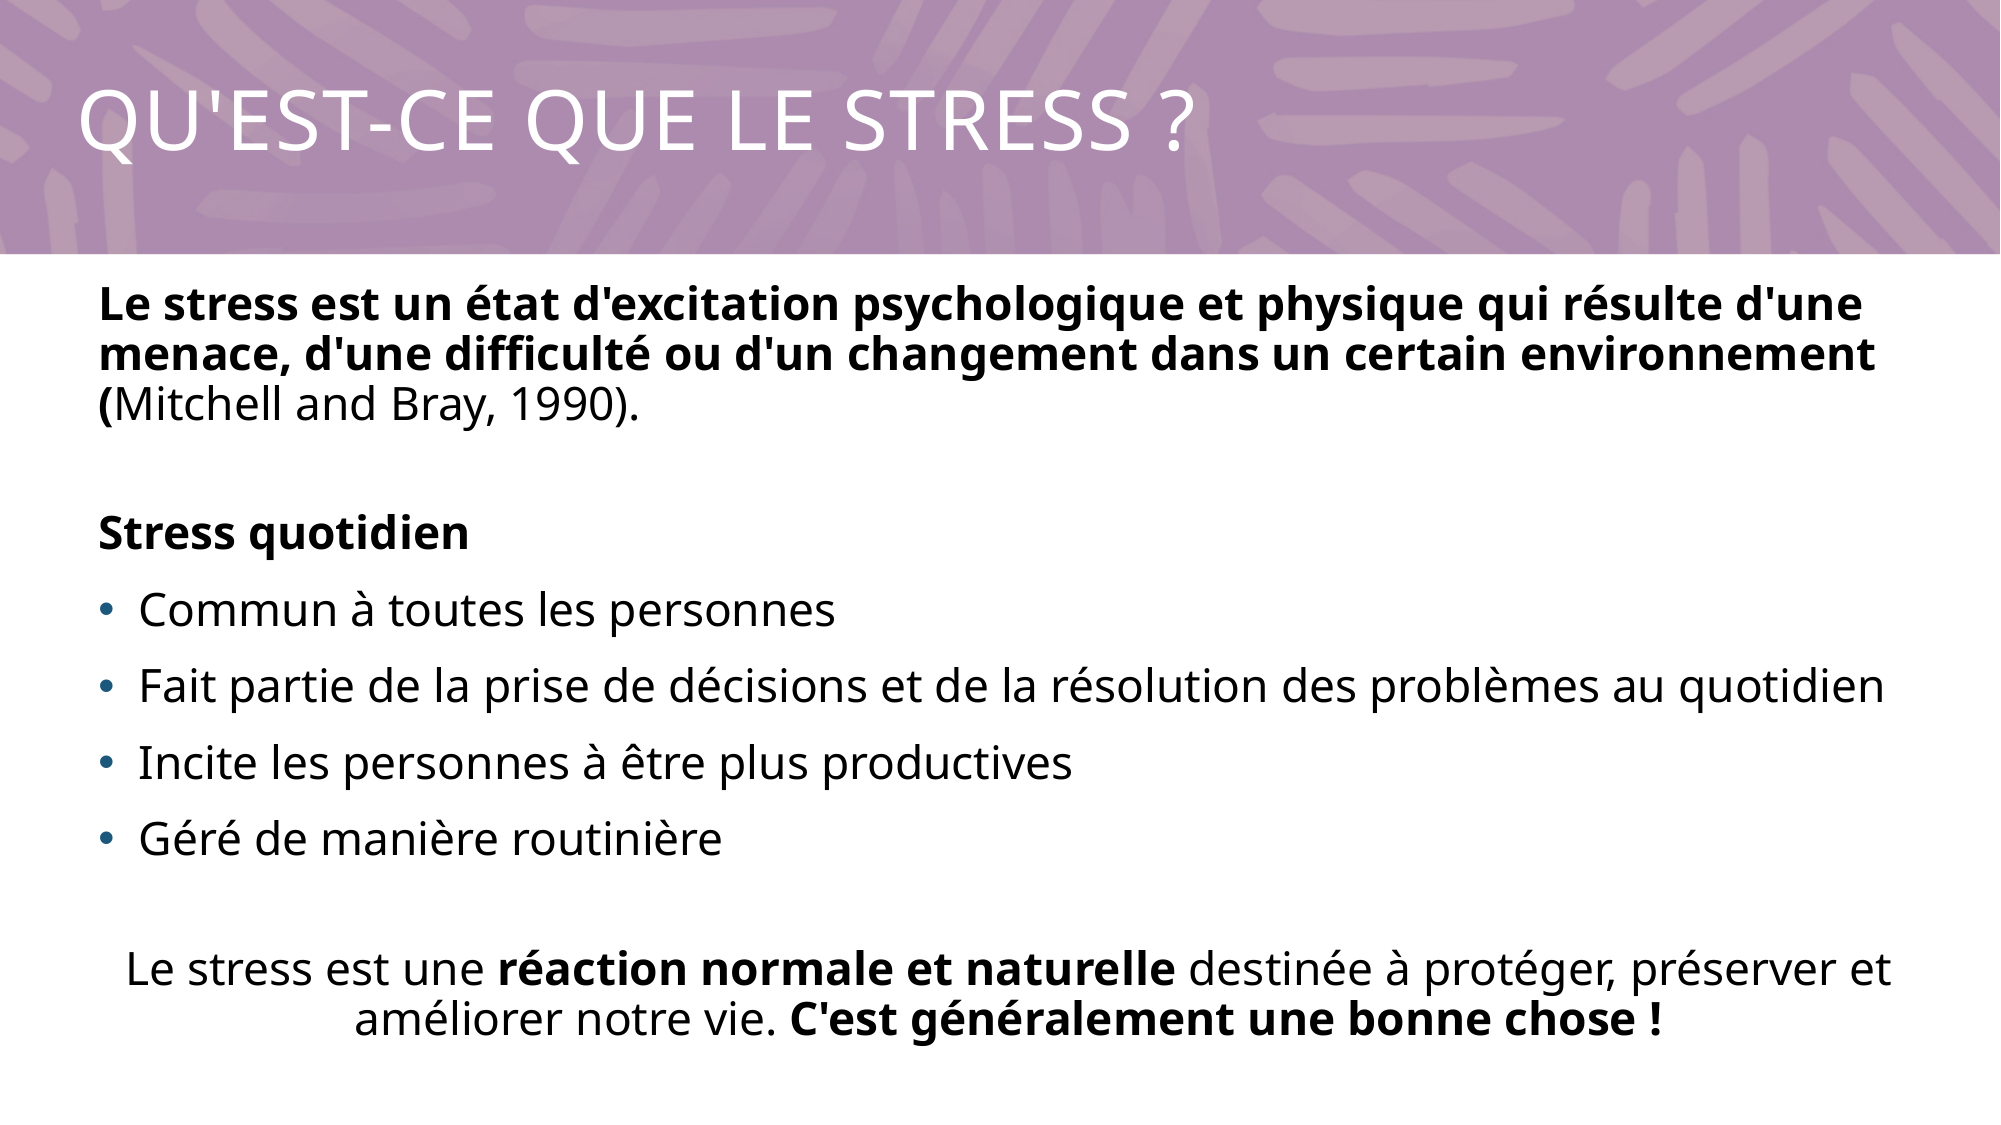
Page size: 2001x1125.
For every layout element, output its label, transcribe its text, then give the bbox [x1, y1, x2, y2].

text_box Le stress est un état d'excitation psychologique et physique qui résulte d'une menace, d'une difficulté ou d'un changement dans un certain environnement (Mitchell and Bray, 1990). Stress quotidien Commun à toutes les personnes Fait partie de la prise de décisions et de la résolution des problèmes au quotidien Incite les personnes à être plus productives Géré de manière routinière Le stress est une réaction normale et naturelle destinée à protéger, préserver et améliorer notre vie. C'est généralement une bonne chose ! [90, 273, 1927, 1055]
title Qu'est-ce que le stress ? [61, 33, 1938, 220]
picture [0, 0, 2000, 1125]
